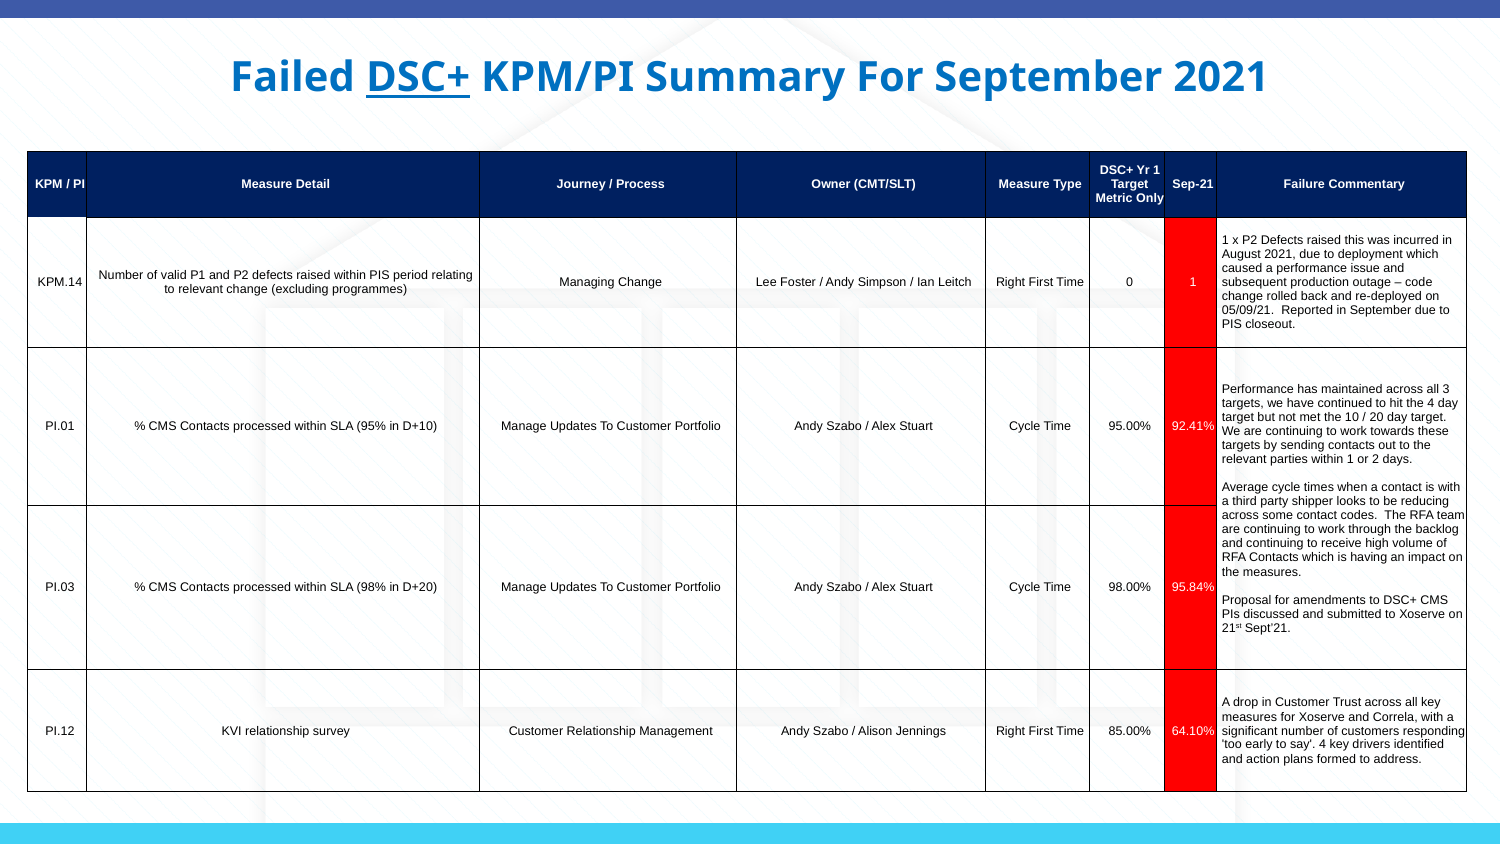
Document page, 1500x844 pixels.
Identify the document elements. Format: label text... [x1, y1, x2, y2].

table_cell 64.10% [1165, 670, 1216, 791]
picture [0, 108, 1500, 844]
table_cell KPM.14 [28, 217, 86, 347]
table_header DSC+ Yr 1 Target Metric Only [1090, 152, 1164, 217]
table_cell Andy Szabo / Alison Jennings [737, 670, 985, 791]
table_cell Right First Time [986, 218, 1089, 347]
table_cell Manage Updates To Customer Portfolio [480, 506, 736, 669]
table_cell Right First Time [986, 670, 1089, 791]
table_cell Customer Relationship Management [480, 670, 736, 791]
table_header KPM / PI [28, 152, 86, 217]
table_cell 0 [1090, 218, 1164, 347]
table_cell 92.41% [1165, 348, 1216, 505]
table_cell KVI relationship survey [87, 670, 479, 791]
table_cell 98.00% [1090, 506, 1164, 669]
table_cell Number of valid P1 and P2 defects raised within PIS period relating to relevant change (excluding programmes) [87, 218, 479, 347]
table_cell Managing Change [480, 218, 736, 347]
table_cell Performance has maintained across all 3 targets, we have continued to hit the 4 day target but not met the 10 / 20 day target. We are continuing to work towards these targets by sending contacts out to the relevant parties within 1 or 2 days. Average cycle times when a contact is with a third party shipper looks to be reducing across some contact codes. The RFA team are continuing to work through the backlog and continuing to receive high volume of RFA Contacts which is having an impact on the measures. Proposal for amendments to DSC+ CMS PIs discussed and submitted to Xoserve on 21st Sept’21. [1217, 348, 1466, 669]
table_cell PI.01 [28, 348, 86, 505]
table_header Failure Commentary [1217, 152, 1466, 217]
table_header Journey / Process [480, 152, 736, 217]
table_header Measure Detail [87, 152, 479, 217]
table_cell Cycle Time [986, 348, 1089, 505]
table_cell % CMS Contacts processed within SLA (98% in D+20) [87, 506, 479, 669]
table_cell Andy Szabo / Alex Stuart [737, 506, 985, 669]
table_cell Manage Updates To Customer Portfolio [480, 348, 736, 505]
table_cell 1 x P2 Defects raised this was incurred in August 2021, due to deployment which caused a performance issue and subsequent production outage – code change rolled back and re-deployed on 05/09/21. Reported in September due to PIS closeout. [1217, 218, 1466, 347]
table_cell 95.84% [1165, 506, 1216, 669]
table_header Measure Type [986, 152, 1089, 217]
table_cell 1 [1165, 218, 1216, 347]
table_cell A drop in Customer Trust across all key measures for Xoserve and Correla, with a significant number of customers responding 'too early to say'. 4 key drivers identified and action plans formed to address. [1217, 670, 1466, 791]
table_header Owner (CMT/SLT) [737, 152, 985, 217]
table_cell Lee Foster / Andy Simpson / Ian Leitch [737, 218, 985, 347]
table_cell Andy Szabo / Alex Stuart [737, 348, 985, 505]
table_cell Cycle Time [986, 506, 1089, 669]
table_cell PI.12 [28, 670, 86, 791]
table_header Sep-21 [1165, 152, 1216, 217]
table_cell % CMS Contacts processed within SLA (95% in D+10) [87, 348, 479, 505]
table_cell PI.03 [28, 506, 86, 669]
table_cell 95.00% [1090, 348, 1164, 505]
table_cell 85.00% [1090, 670, 1164, 791]
picture [0, 0, 1500, 42]
text_box Failed DSC+ KPM/PI Summary For September 2021 [0, 42, 1500, 108]
